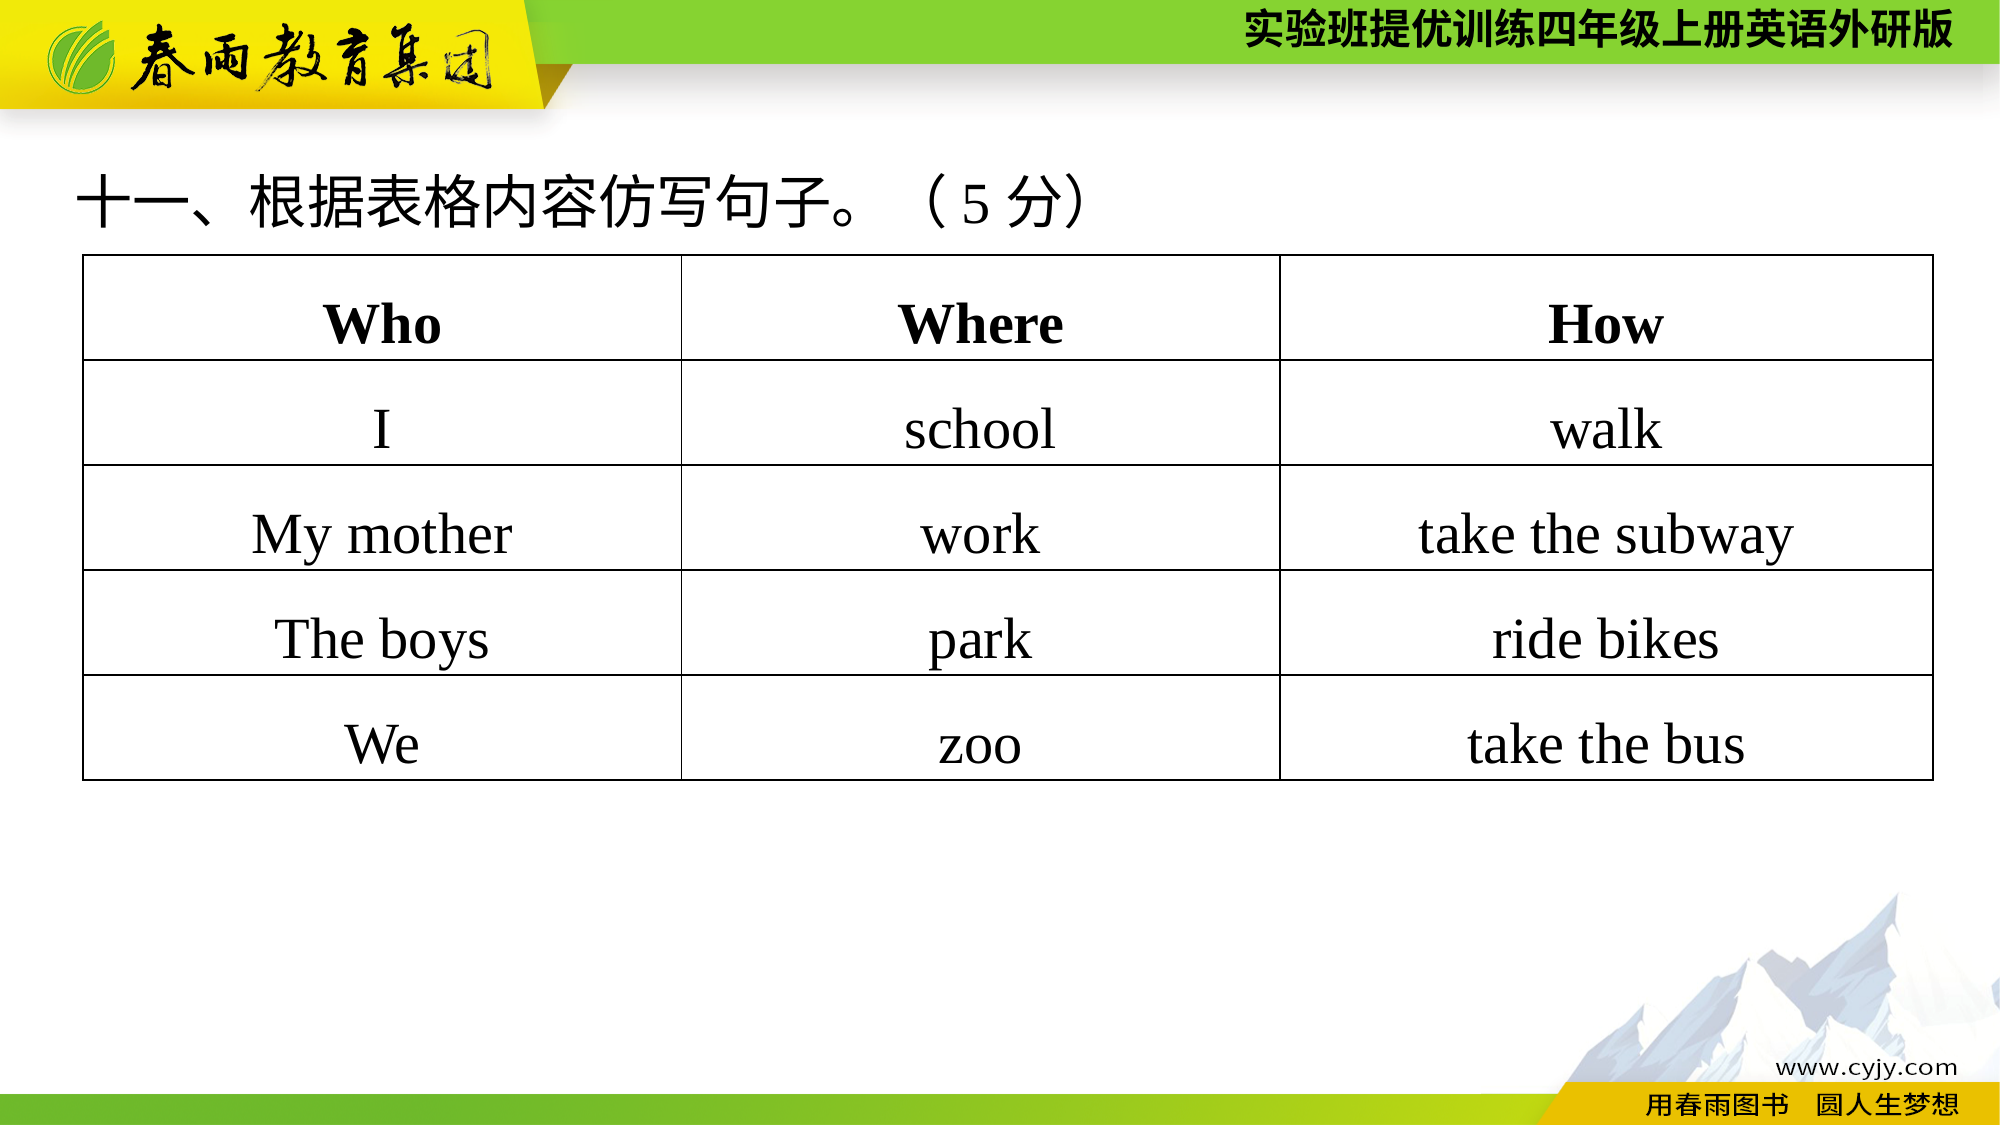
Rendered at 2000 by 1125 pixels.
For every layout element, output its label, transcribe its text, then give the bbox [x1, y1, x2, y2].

table_cell I [84, 361, 681, 464]
table_cell school [682, 361, 1279, 464]
picture [0, 0, 2000, 1125]
table_cell park [682, 571, 1279, 674]
table_header Where [682, 256, 1279, 359]
table_header Who [84, 256, 681, 359]
table_cell zoo [682, 676, 1279, 779]
table_cell My mother [84, 466, 681, 569]
list 十一、根据表格内容仿写句子。（5分） [59, 122, 1944, 231]
table_cell We [84, 676, 681, 779]
table_cell take the bus [1281, 676, 1932, 779]
table_cell ride bikes [1281, 571, 1932, 674]
table_cell take the subway [1281, 466, 1932, 569]
table_header How [1281, 256, 1932, 359]
table_cell walk [1281, 361, 1932, 464]
table_cell work [682, 466, 1279, 569]
table_cell The boys [84, 571, 681, 674]
